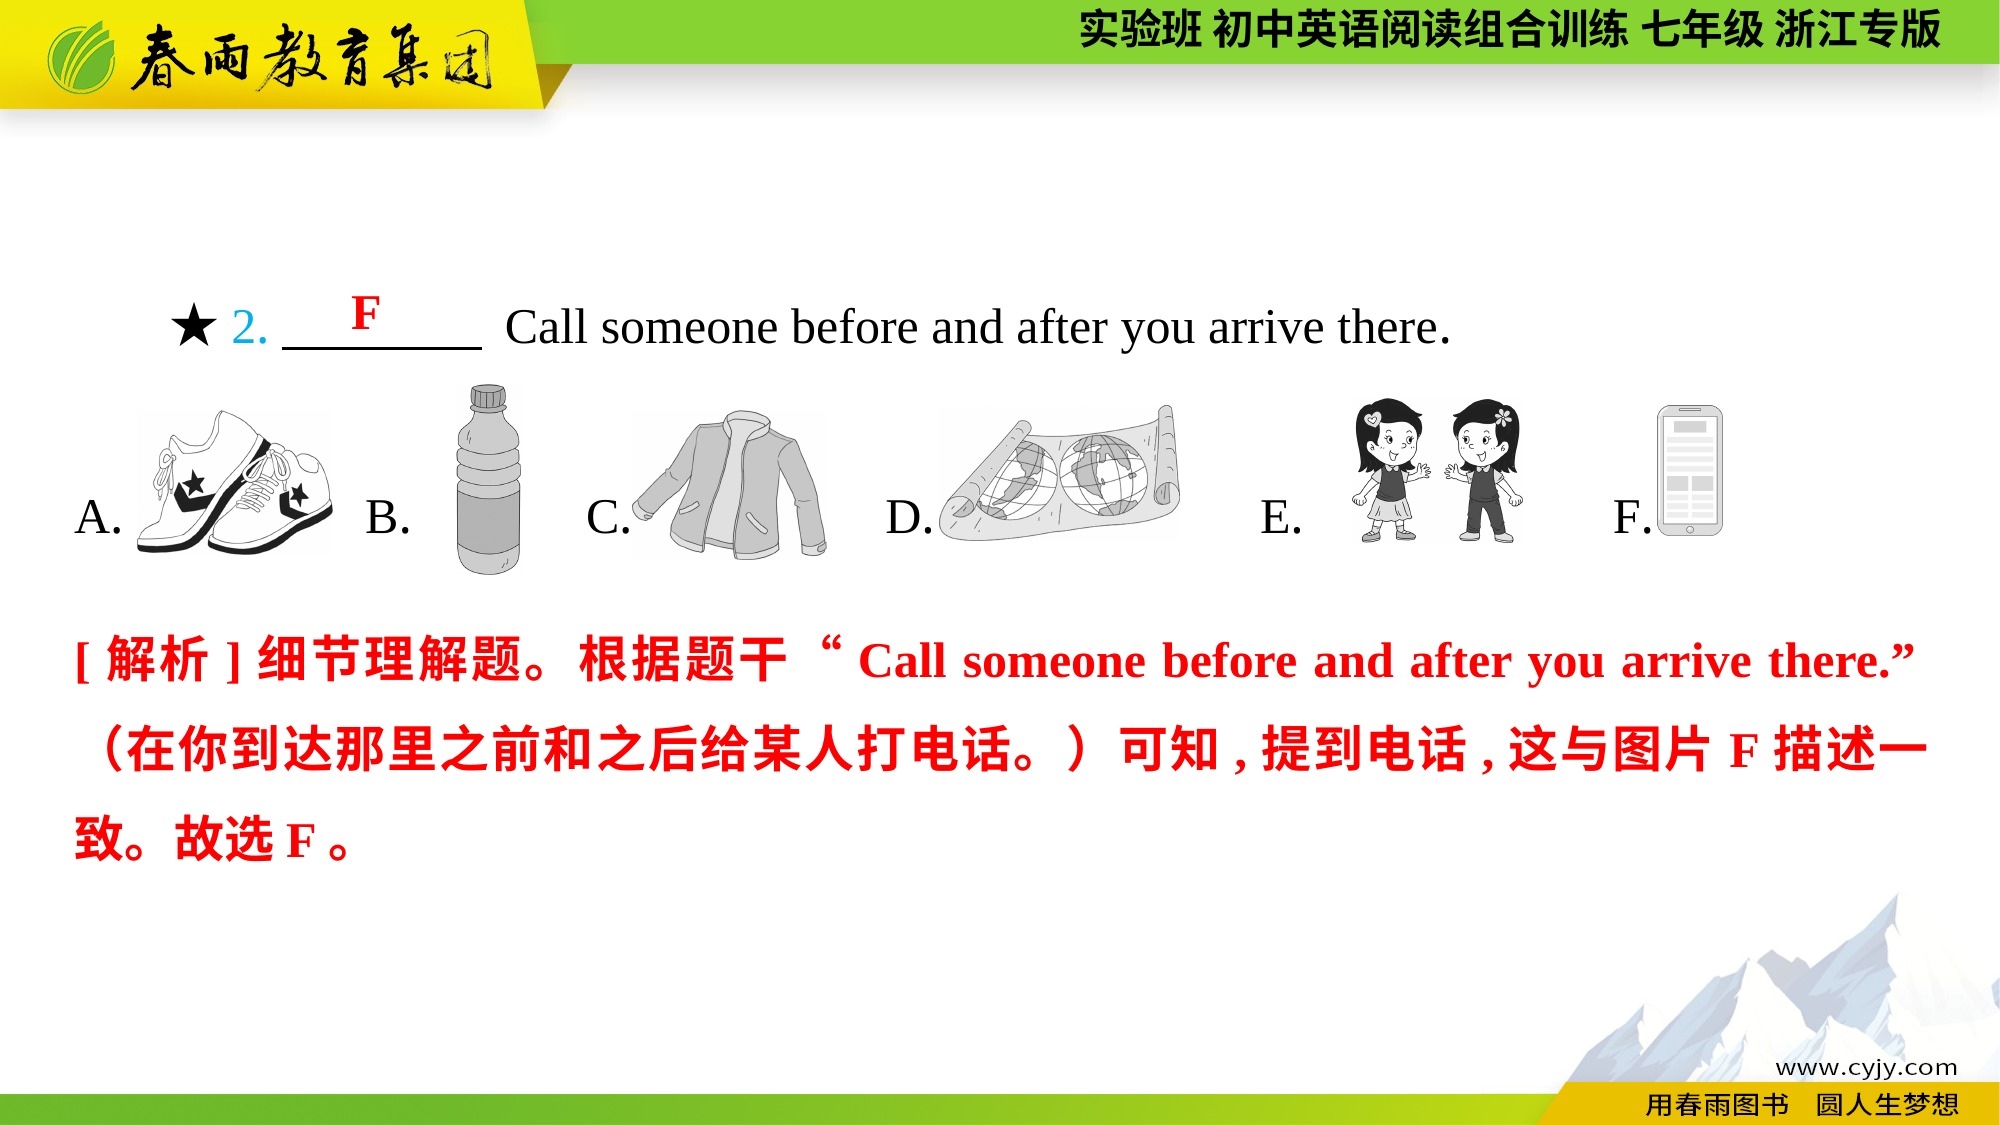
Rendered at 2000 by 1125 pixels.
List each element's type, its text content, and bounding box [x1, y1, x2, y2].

text_box A. B. C. D. E. F. [830, 446, 1944, 552]
text_box A. B. C. D. E. F. [59, 446, 132, 552]
text_box A. B. C. D. E. F. [337, 446, 450, 552]
text_box [解析]细节理解题。根据题干“Call someone before and after you arrive there.”（在你到达那里之前和之后给某人打电话。）可知,提到电话,这与图片F描述一致。故选F。 [59, 589, 1944, 875]
text_box A. B. C. D. E. F. [524, 446, 627, 552]
picture [0, 0, 2000, 1125]
text_box F [336, 272, 397, 348]
list ★2. Call someone before and after you arrive there. [59, 255, 1944, 362]
